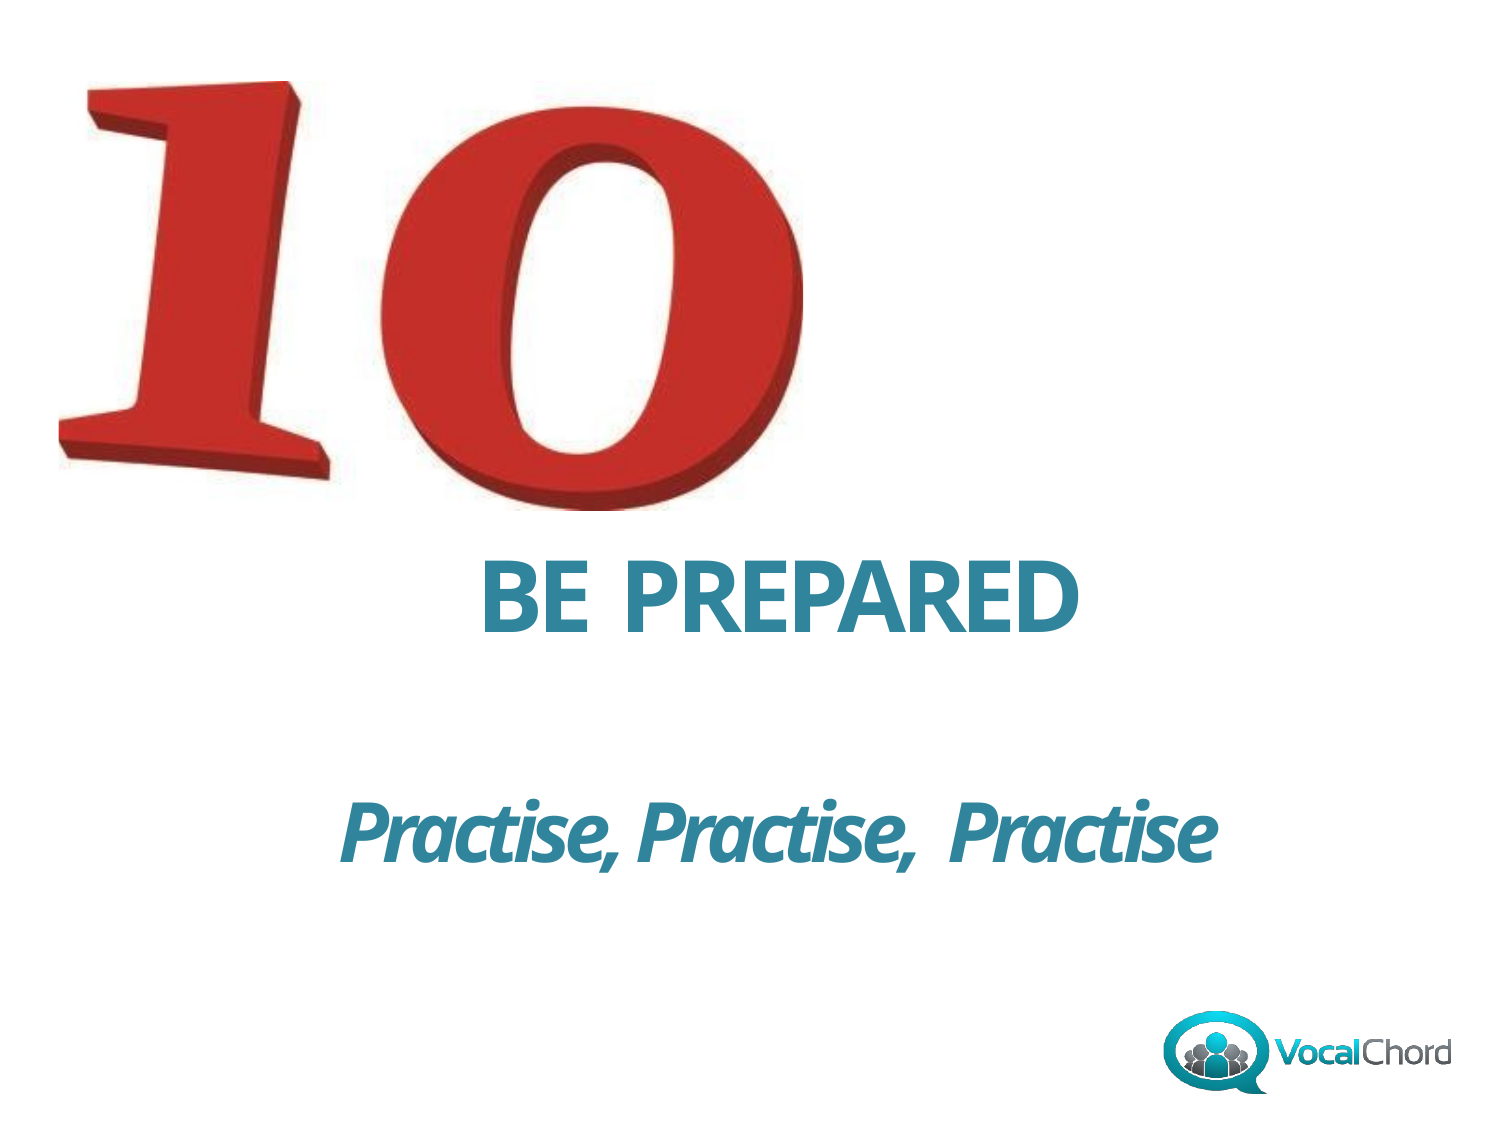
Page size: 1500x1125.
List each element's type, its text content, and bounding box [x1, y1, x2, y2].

text_box [58, 81, 804, 511]
text_box BE PREPARED Practise, Practise, Practise [325, 530, 1235, 879]
picture [1163, 1011, 1451, 1094]
